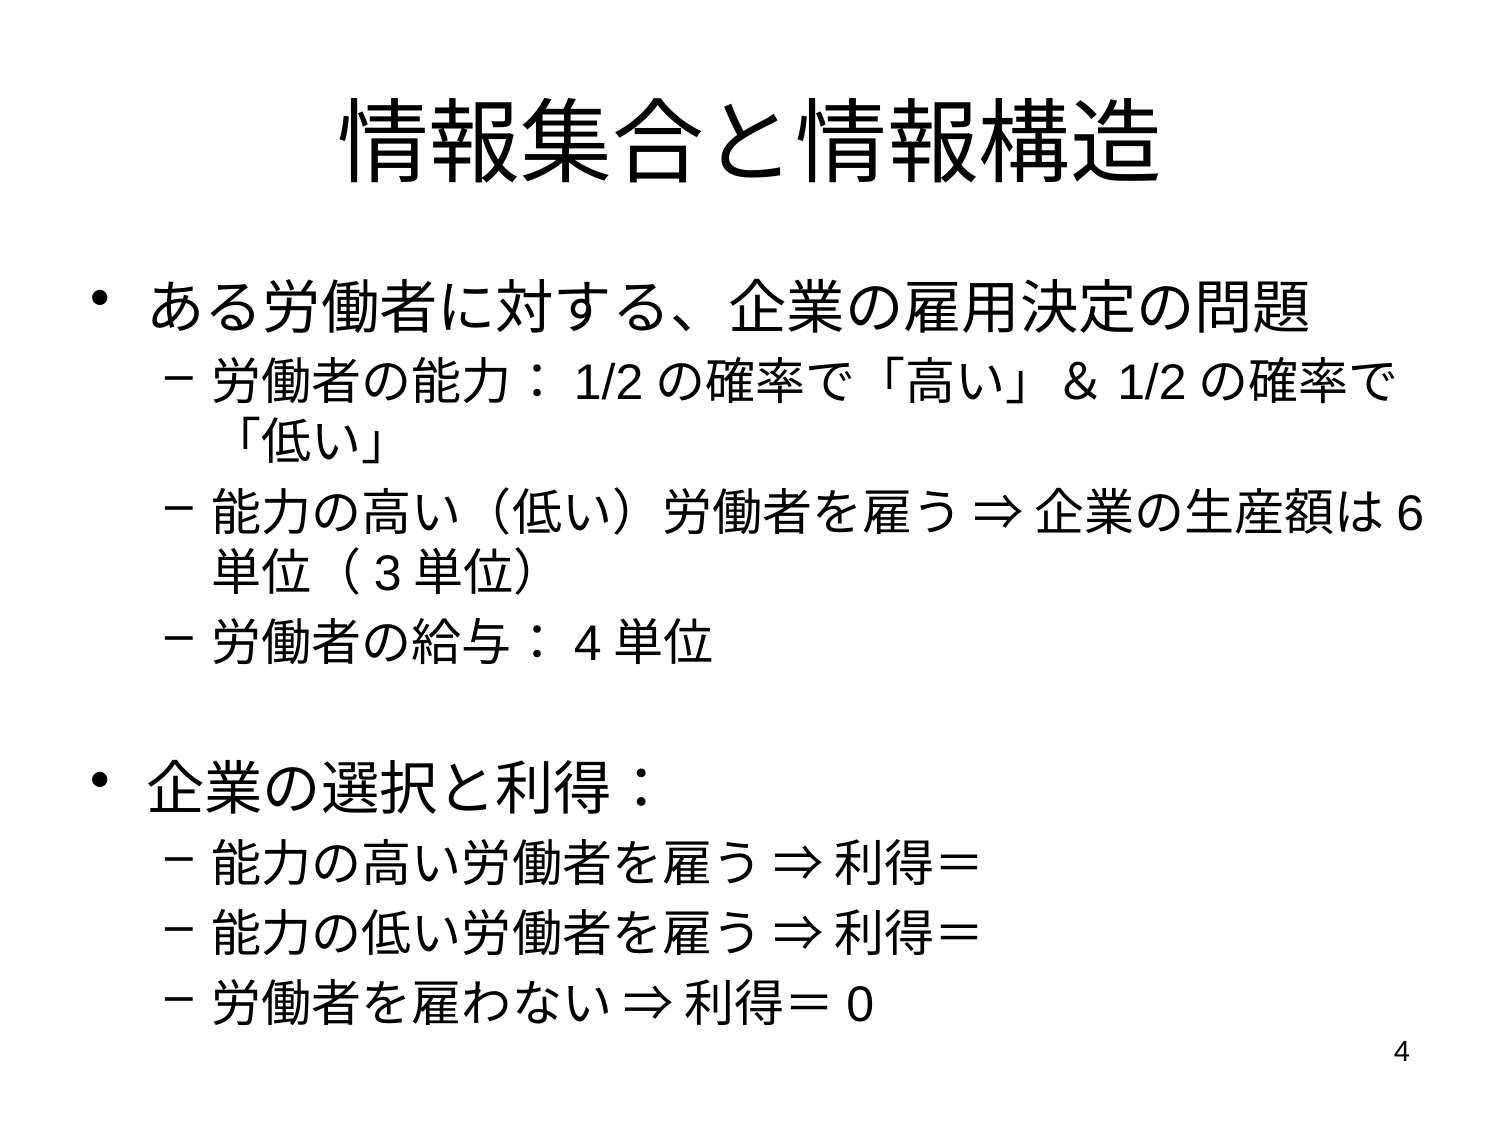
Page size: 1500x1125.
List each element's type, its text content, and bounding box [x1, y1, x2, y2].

slide_number 4 [1074, 1024, 1426, 1103]
list ある労働者に対する、企業の雇用決定の問題 労働者の能力：1/2の確率で「高い」＆1/2の確率で「低い」 能力の高い（低い）労働者を雇う ⇒ 企業の生産額は6単位（3単位） 労働者の給与：4単位 企業の選択と利得： 能力の高い労働者を雇う ⇒ 利得＝6－4＝2 能力の低い労働者を雇う ⇒ 利得＝3－4＝－1 労働者を雇わない ⇒ 利得＝0 [75, 262, 1450, 1005]
title 情報集合と情報構造 [75, 45, 1425, 233]
